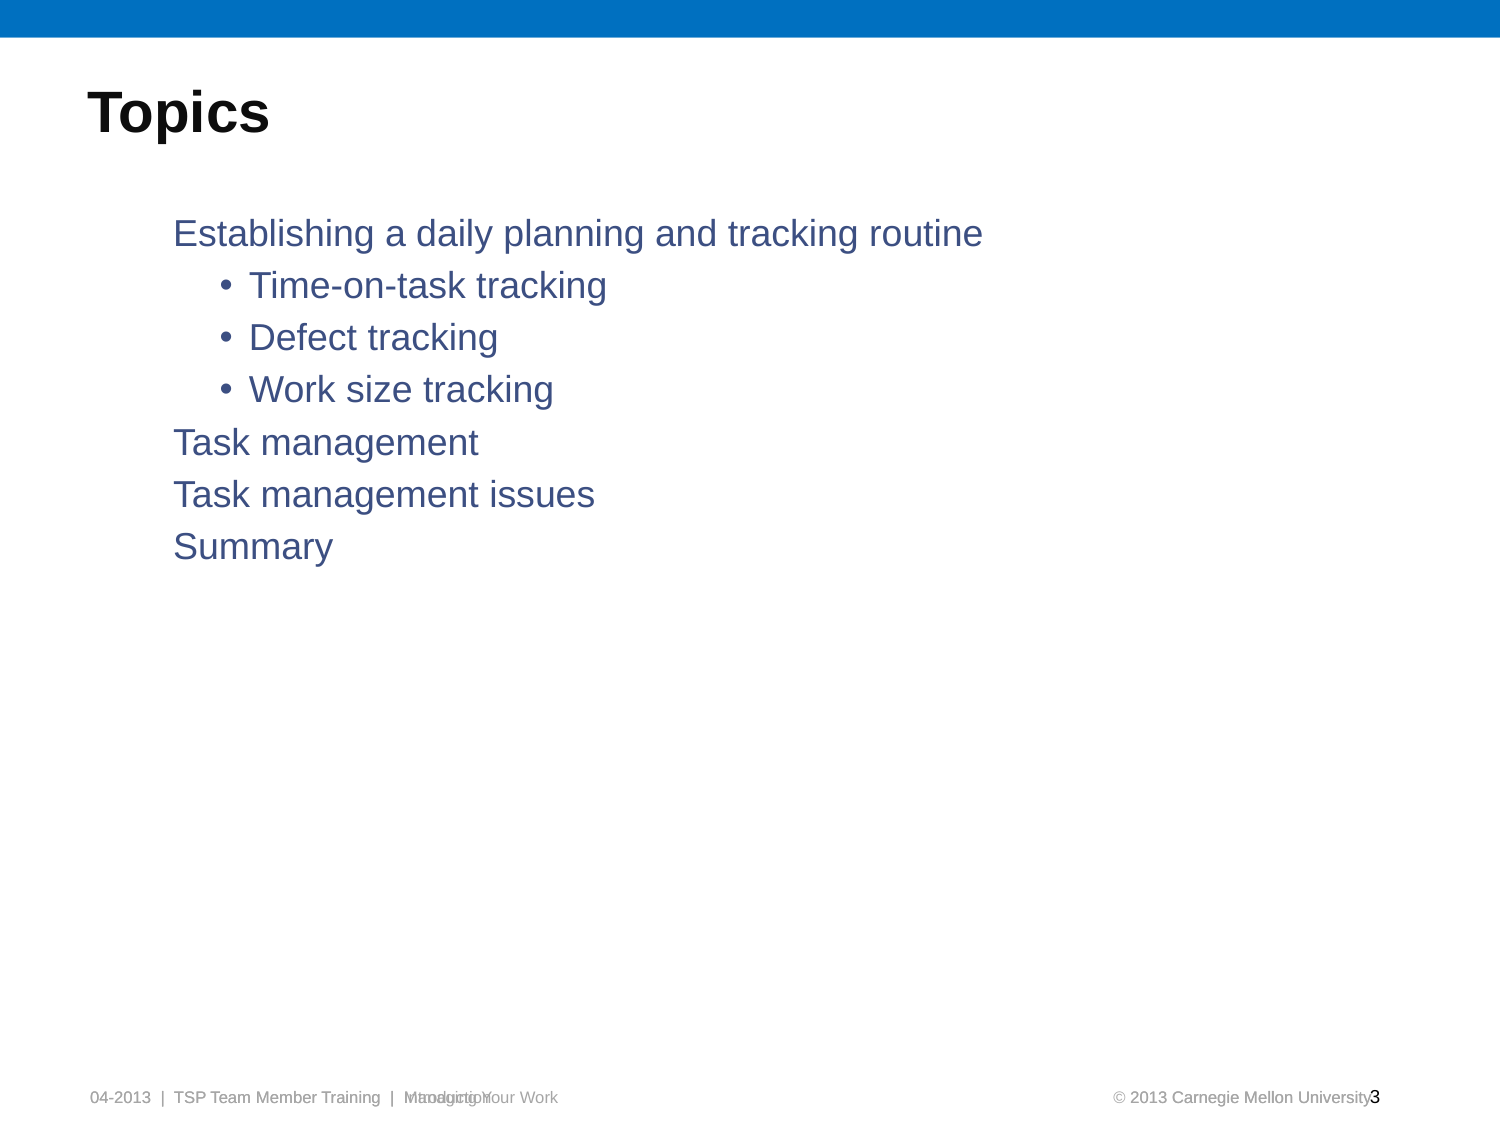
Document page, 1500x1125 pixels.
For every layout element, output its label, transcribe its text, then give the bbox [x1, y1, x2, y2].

list Establishing a daily planning and tracking routine Time-on-task tracking Defect tracking Work size tracking Task management Task management issues Summary [154, 212, 1440, 1026]
title Topics [87, 87, 1439, 226]
